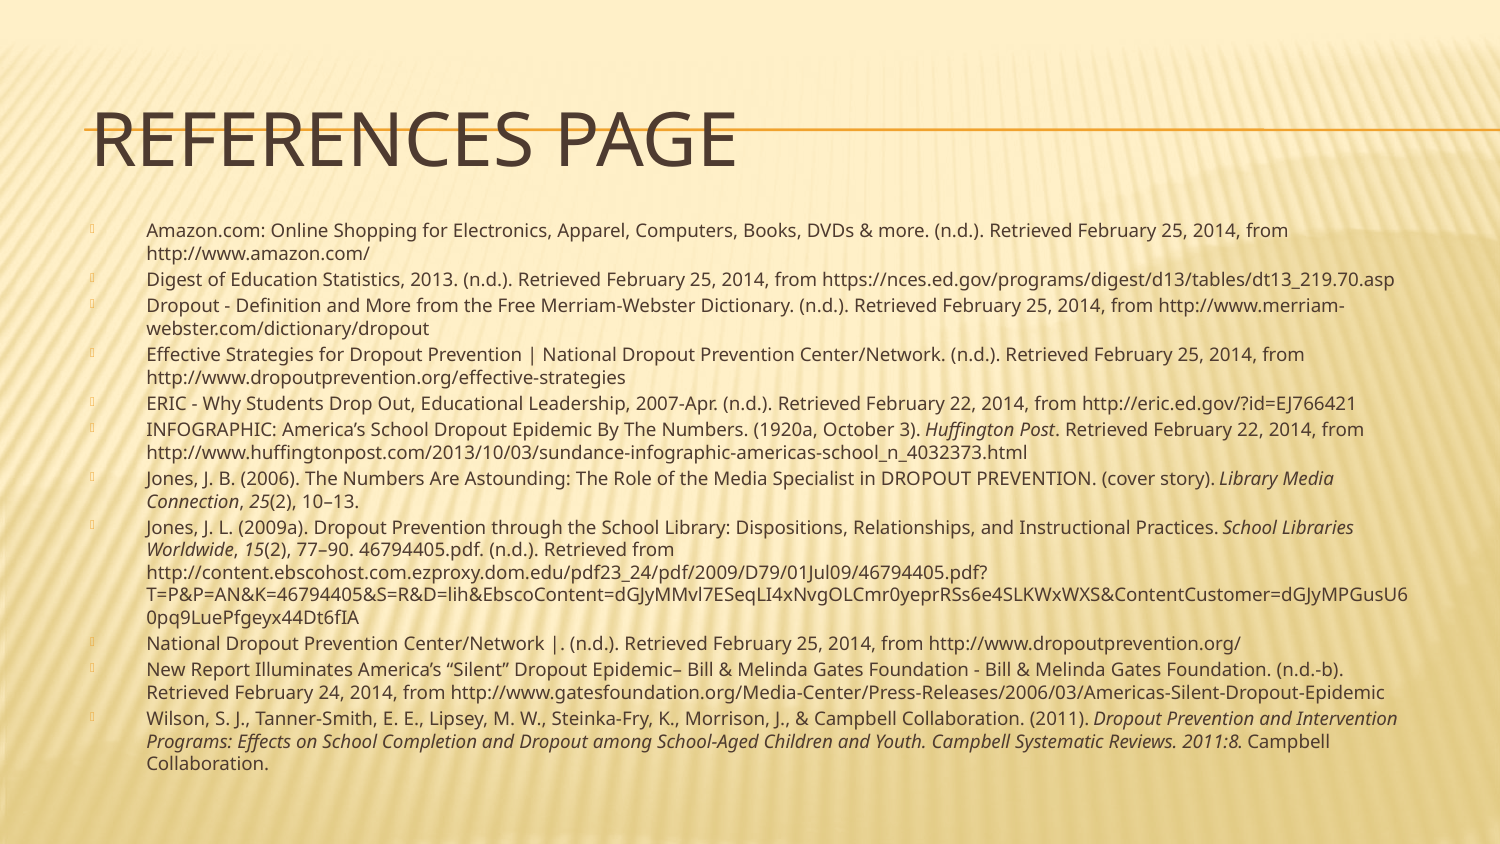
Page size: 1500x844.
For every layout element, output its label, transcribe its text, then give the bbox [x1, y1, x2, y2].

list Amazon.com: Online Shopping for Electronics, Apparel, Computers, Books, DVDs & more. (n.d.). Retrieved February 25, 2014, from http://www.amazon.com/ Digest of Education Statistics, 2013. (n.d.). Retrieved February 25, 2014, from https://nces.ed.gov/programs/digest/d13/tables/dt13_219.70.asp Dropout - Definition and More from the Free Merriam-Webster Dictionary. (n.d.). Retrieved February 25, 2014, from http://www.merriam-webster.com/dictionary/dropout Effective Strategies for Dropout Prevention | National Dropout Prevention Center/Network. (n.d.). Retrieved February 25, 2014, from http://www.dropoutprevention.org/effective-strategies ERIC - Why Students Drop Out, Educational Leadership, 2007-Apr. (n.d.). Retrieved February 22, 2014, from http://eric.ed.gov/?id=EJ766421 INFOGRAPHIC: America’s School Dropout Epidemic By The Numbers. (1920a, October 3). Huffington Post. Retrieved February 22, 2014, from http://www.huffingtonpost.com/2013/10/03/sundance-infographic-americas-school_n_4032373.html Jones, J. B. (2006). The Numbers Are Astounding: The Role of the Media Specialist in DROPOUT PREVENTION. (cover story). Library Media Connection, 25(2), 10–13. Jones, J. L. (2009a). Dropout Prevention through the School Library: Dispositions, Relationships, and Instructional Practices. School Libraries Worldwide, 15(2), 77–90. 46794405.pdf. (n.d.). Retrieved from http://content.ebscohost.com.ezproxy.dom.edu/pdf23_24/pdf/2009/D79/01Jul09/46794405.pdf?T=P&P=AN&K=46794405&S=R&D=lih&EbscoContent=dGJyMMvl7ESeqLI4xNvgOLCmr0yeprRSs6e4SLKWxWXS&ContentCustomer=dGJyMPGusU60pq9LuePfgeyx44Dt6fIA National Dropout Prevention Center/Network |. (n.d.). Retrieved February 25, 2014, from http://www.dropoutprevention.org/ New Report Illuminates America’s “Silent” Dropout Epidemic– Bill & Melinda Gates Foundation - Bill & Melinda Gates Foundation. (n.d.-b). Retrieved February 24, 2014, from http://www.gatesfoundation.org/Media-Center/Press-Releases/2006/03/Americas-Silent-Dropout-Epidemic Wilson, S. J., Tanner-Smith, E. E., Lipsey, M. W., Steinka-Fry, K., Morrison, J., & Campbell Collaboration. (2011). Dropout Prevention and Intervention Programs: Effects on School Completion and Dropout among School-Aged Children and Youth. Campbell Systematic Reviews. 2011:8. Campbell Collaboration. [75, 204, 1425, 800]
title References Page [75, 33, 1425, 197]
